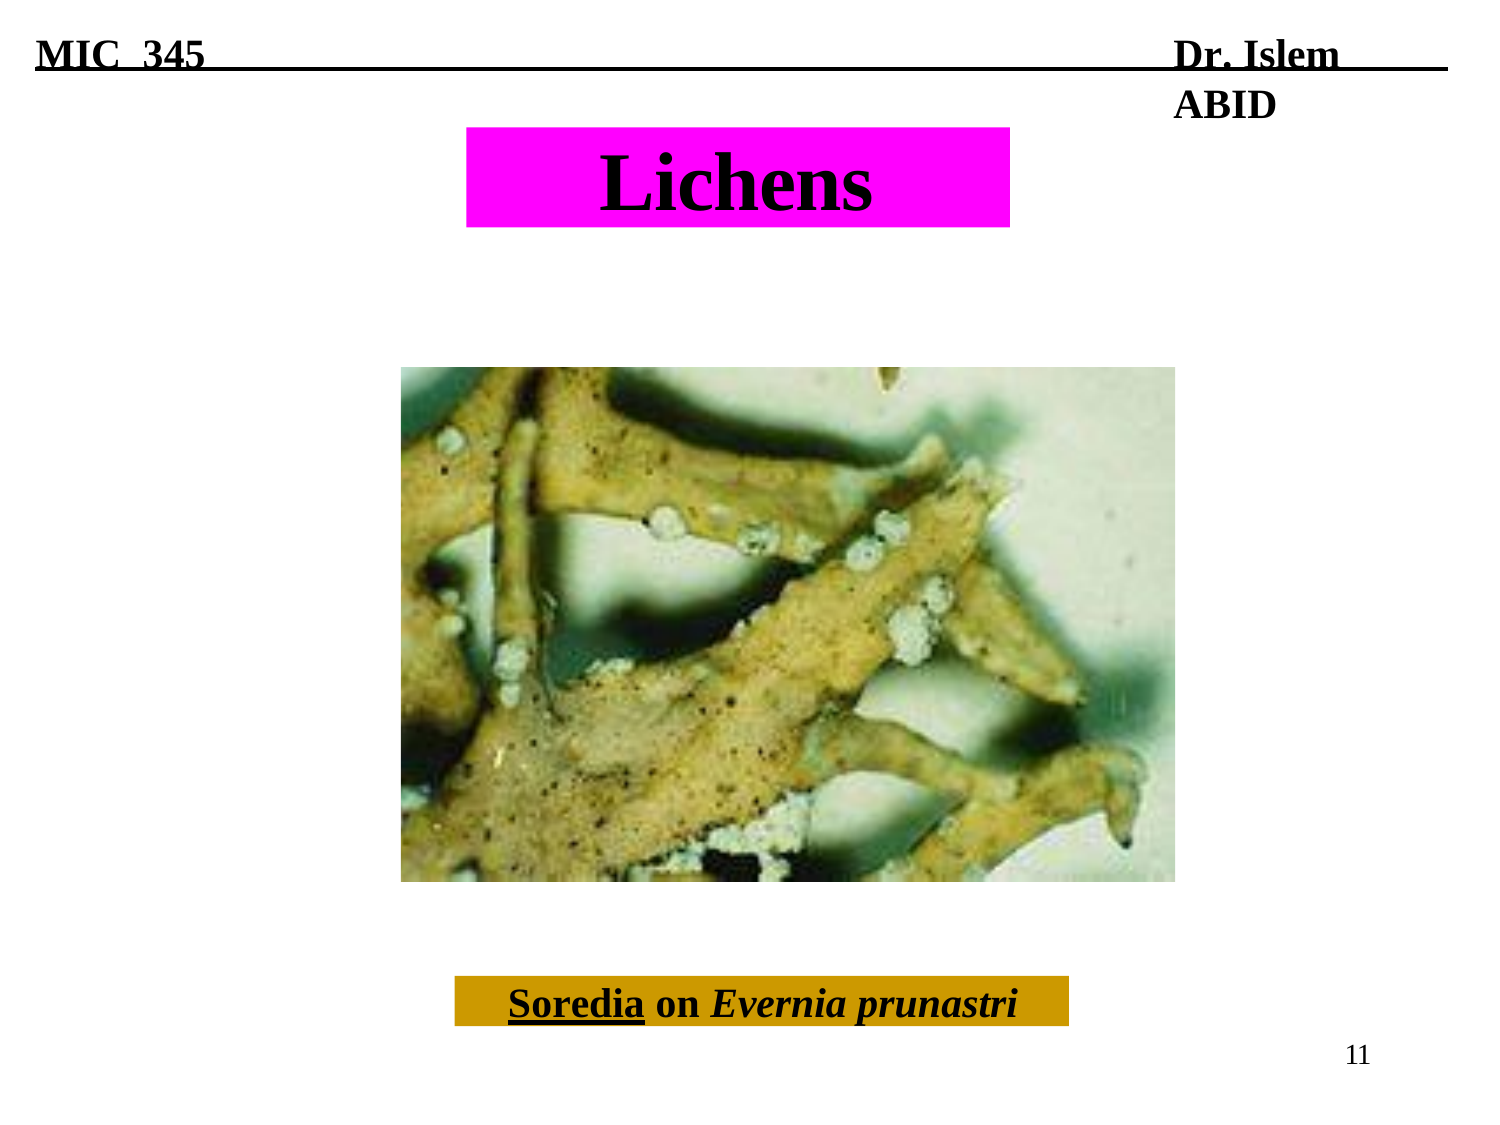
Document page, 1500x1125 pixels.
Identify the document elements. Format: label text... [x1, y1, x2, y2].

title MIC 345 [33, 27, 1467, 215]
text_box Dr. Islem ABID [1171, 26, 1451, 127]
text_box 11 [1342, 1035, 1374, 1071]
text_box [400, 367, 1176, 882]
text_box Lichens [466, 127, 1010, 228]
text_box Soredia on Evernia prunastri [454, 975, 1069, 1027]
